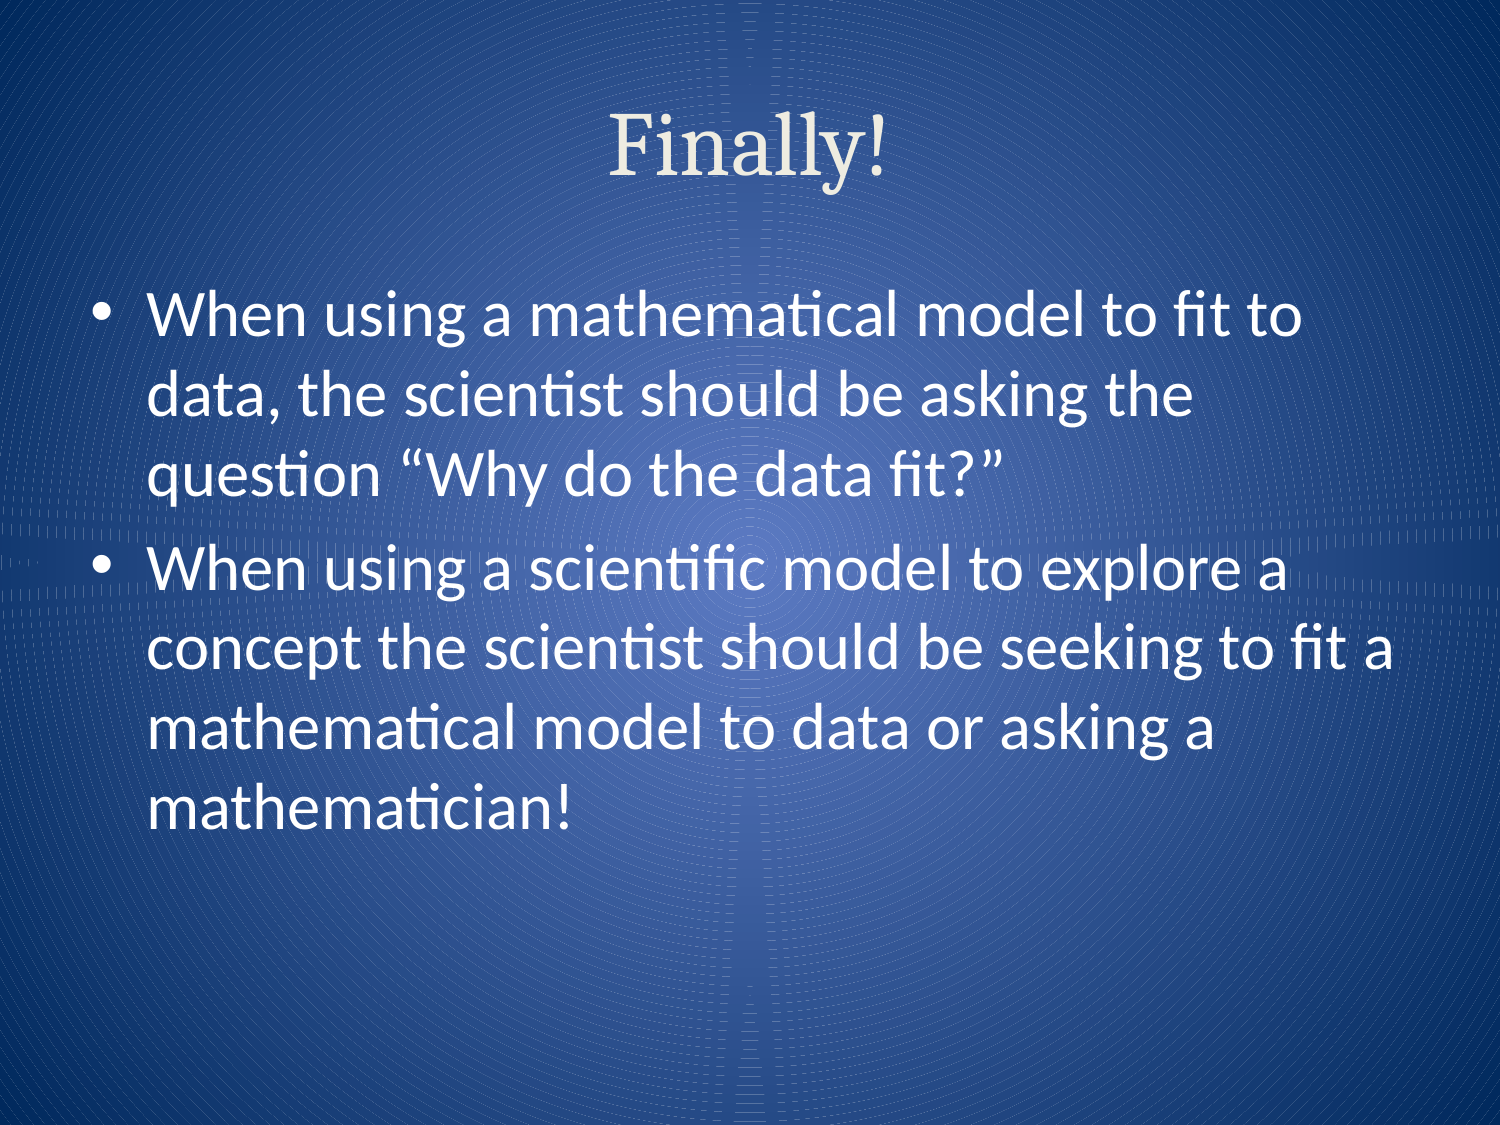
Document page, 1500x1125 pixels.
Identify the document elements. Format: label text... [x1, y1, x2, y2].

list When using a mathematical model to fit to data, the scientist should be asking the question “Why do the data fit?” When using a scientific model to explore a concept the scientist should be seeking to fit a mathematical model to data or asking a mathematician! [75, 262, 1425, 1005]
title Finally! [75, 45, 1425, 233]
